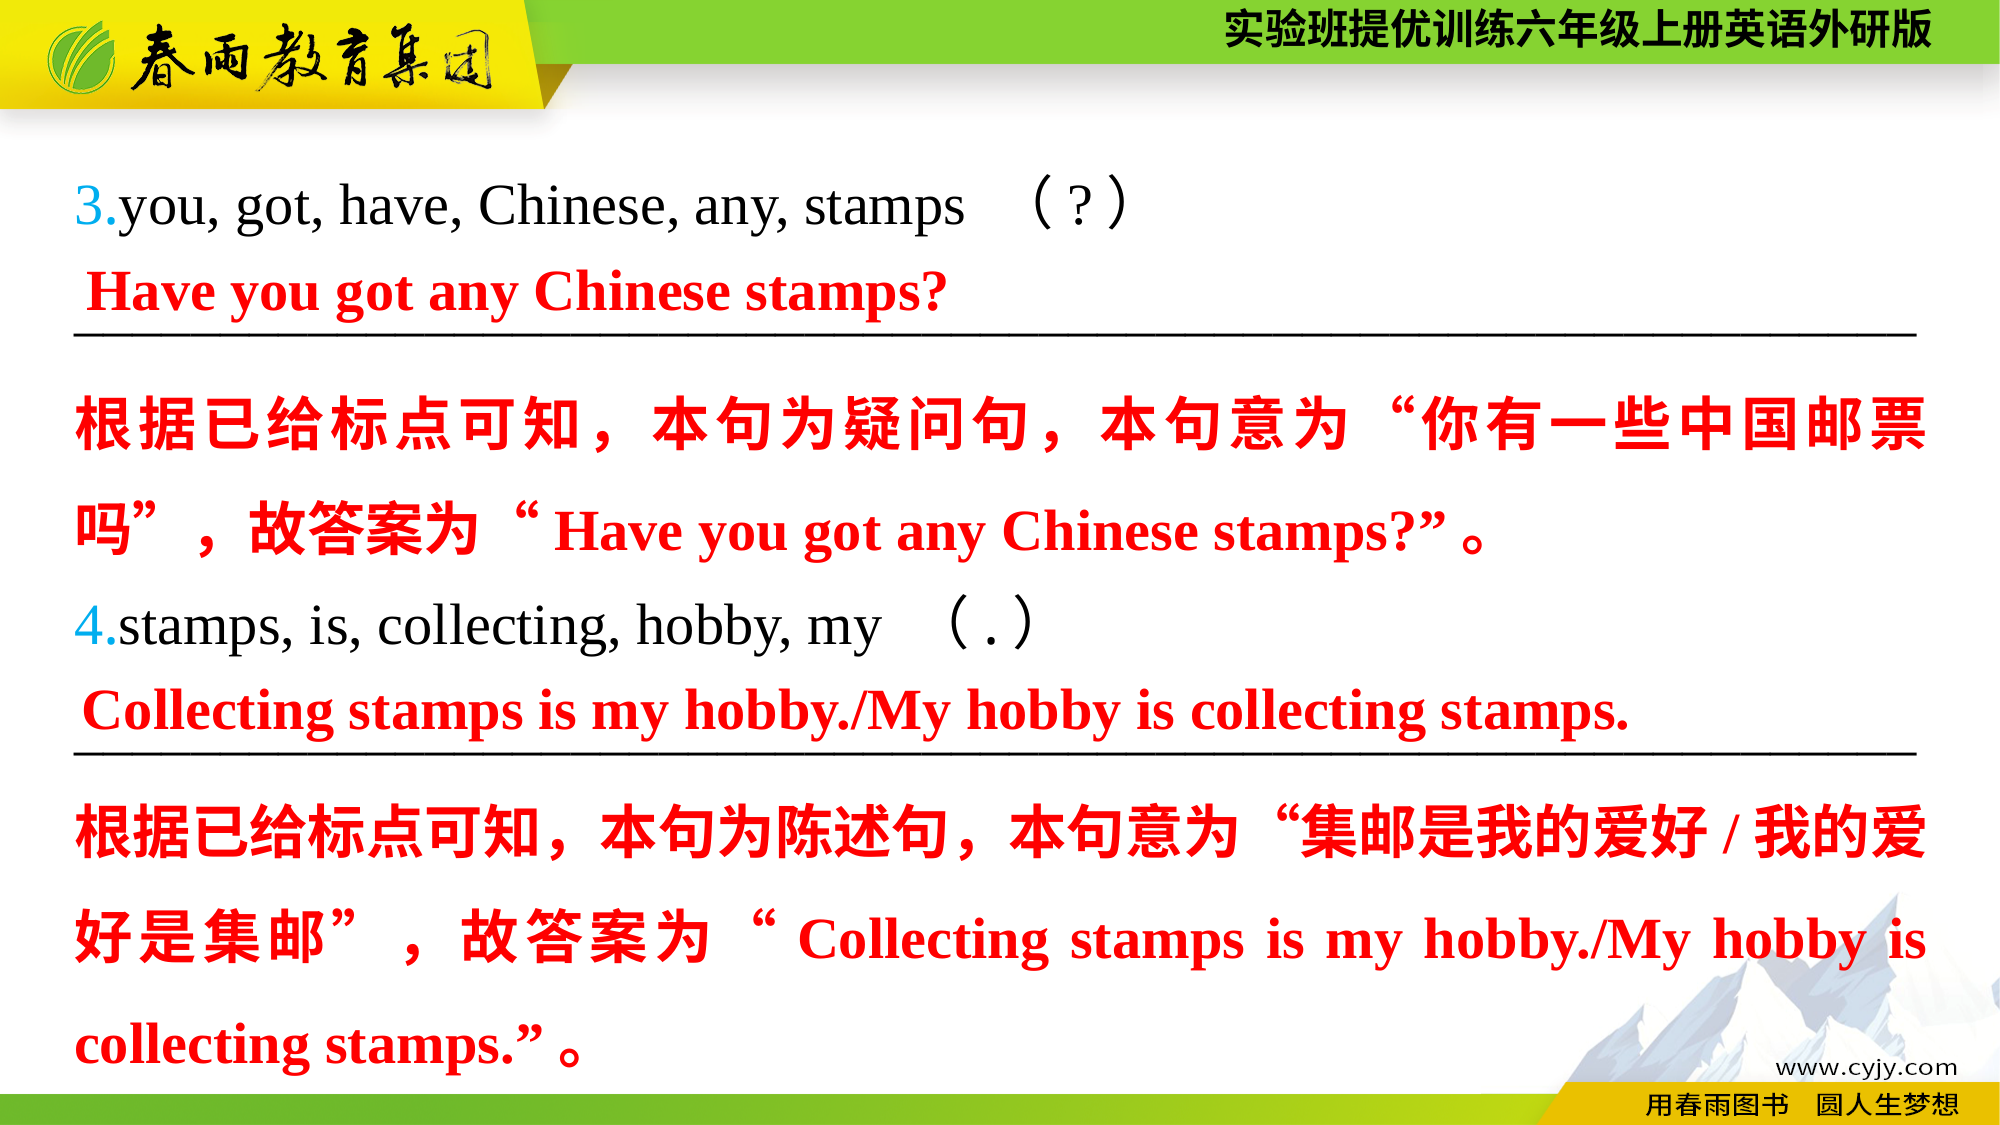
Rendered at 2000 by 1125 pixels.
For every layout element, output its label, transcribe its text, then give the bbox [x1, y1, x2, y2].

text_box 根据已给标点可知，本句为陈述句，本句意为“集邮是我的爱好/我的爱好是集邮”，故答案为“Collecting stamps is my hobby./My hobby is collecting stamps.”。 [59, 752, 1944, 1083]
text_box Have you got any Chinese stamps? [71, 244, 966, 330]
picture [0, 0, 2000, 1125]
list 3.you, got, have, Chinese, any, stamps （?） _______________________________________________________________ 4.stamps, is, collecting, hobby, my （.） _______________________________________________________________ [59, 570, 1944, 752]
text_box 根据已给标点可知，本句为疑问句，本句意为“你有一些中国邮票吗”，故答案为“Have you got any Chinese stamps?”。 [59, 344, 1944, 570]
text_box Collecting stamps is my hobby./My hobby is collecting stamps. [67, 664, 1721, 750]
list 3.you, got, have, Chinese, any, stamps （?） _______________________________________________________________ 4.stamps, is, collecting, hobby, my （.） _______________________________________________________________ [59, 123, 1944, 344]
